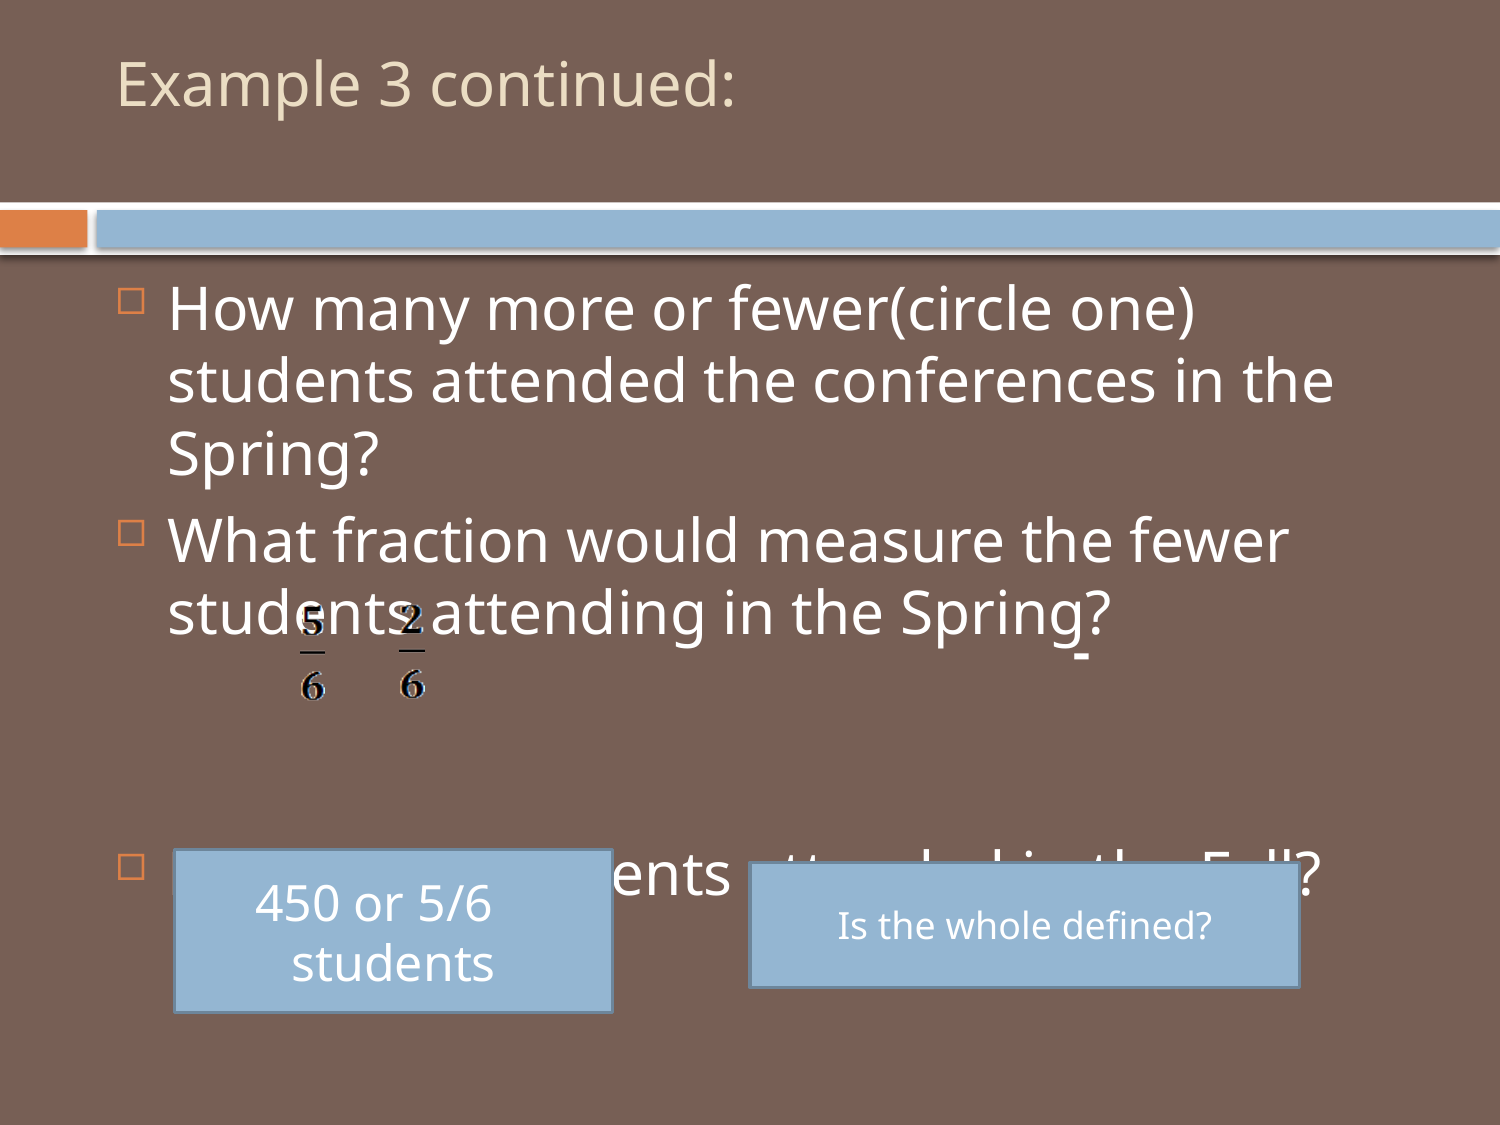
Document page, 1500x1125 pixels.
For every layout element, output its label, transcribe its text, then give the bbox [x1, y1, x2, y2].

picture [299, 599, 326, 713]
list How many more or fewer(circle one) students attended the conferences in the Spring? What fraction would measure the fewer students attending in the Spring? How many students attended in the Fall? [100, 449, 1438, 1000]
text_box 450 or 5/6 students [173, 848, 614, 1014]
text_box - [1044, 607, 1106, 693]
text_box [0, 373, 1500, 449]
list How many more or fewer(circle one) students attended the conferences in the Spring? What fraction would measure the fewer students attending in the Spring? How many students attended in the Fall? [100, 262, 1438, 373]
title Example 3 continued: [100, 37, 1438, 200]
picture [399, 599, 426, 712]
text_box Is the whole defined? [748, 861, 1301, 989]
